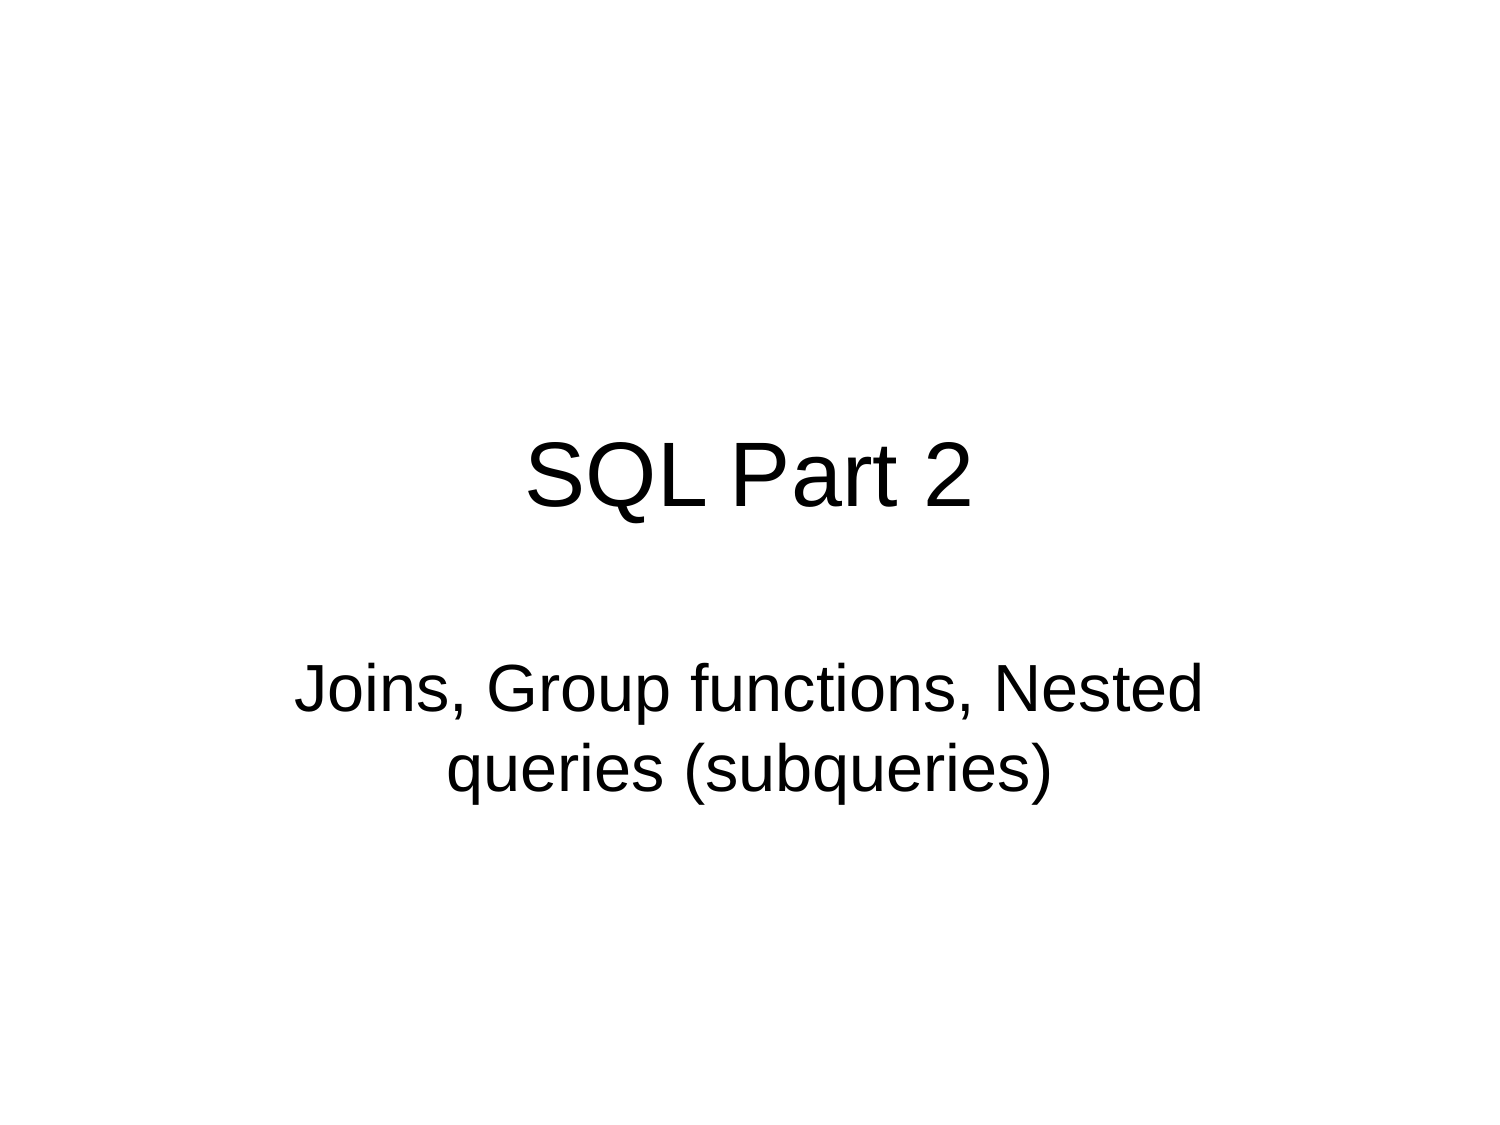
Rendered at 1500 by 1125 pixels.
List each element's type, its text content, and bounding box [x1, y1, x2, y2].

subtitle Joins, Group functions, Nested queries (subqueries) [225, 637, 1275, 925]
title SQL Part 2 [112, 349, 1388, 591]
